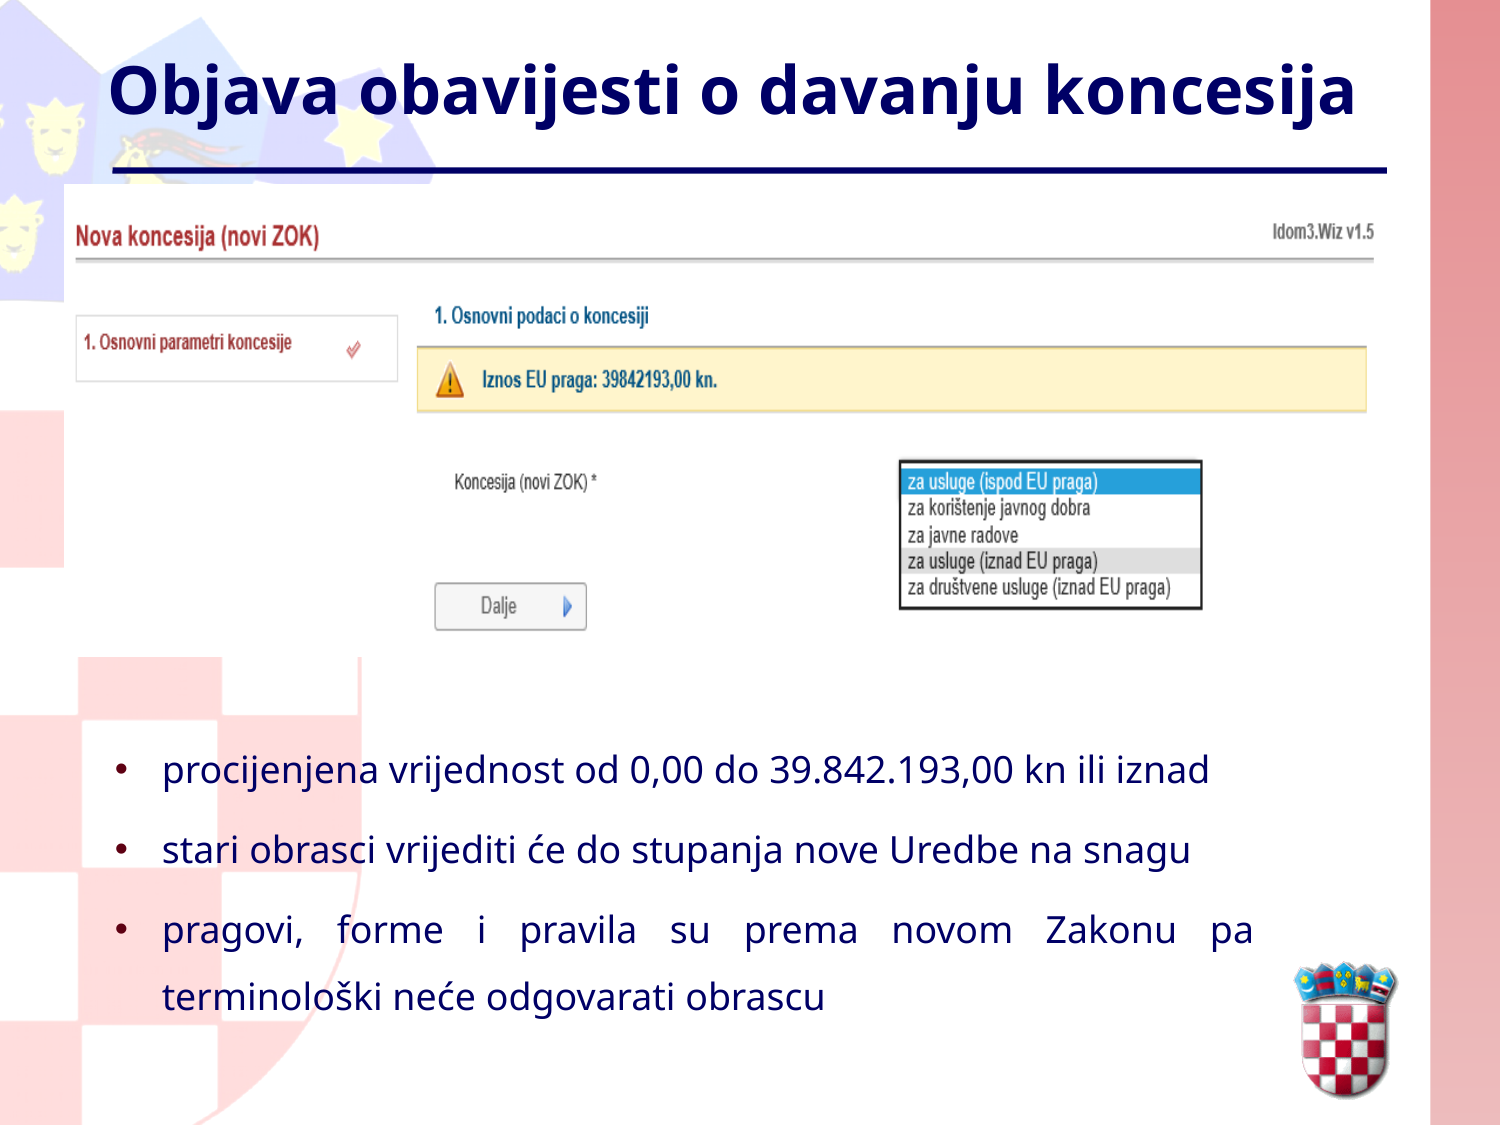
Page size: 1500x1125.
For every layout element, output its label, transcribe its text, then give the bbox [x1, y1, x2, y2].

picture [64, 184, 1389, 658]
title Objava obavijesti o davanju koncesija [102, 19, 1378, 157]
picture [1293, 961, 1399, 1100]
text_box procijenjena vrijednost od 0,00 do 39.842.193,00 kn ili iznad stari obrasci vrijediti će do stupanja nove Uredbe na snagu pragovi, forme i pravila su prema novom Zakonu pa terminološki neće odgovarati obrascu [100, 715, 1270, 1066]
